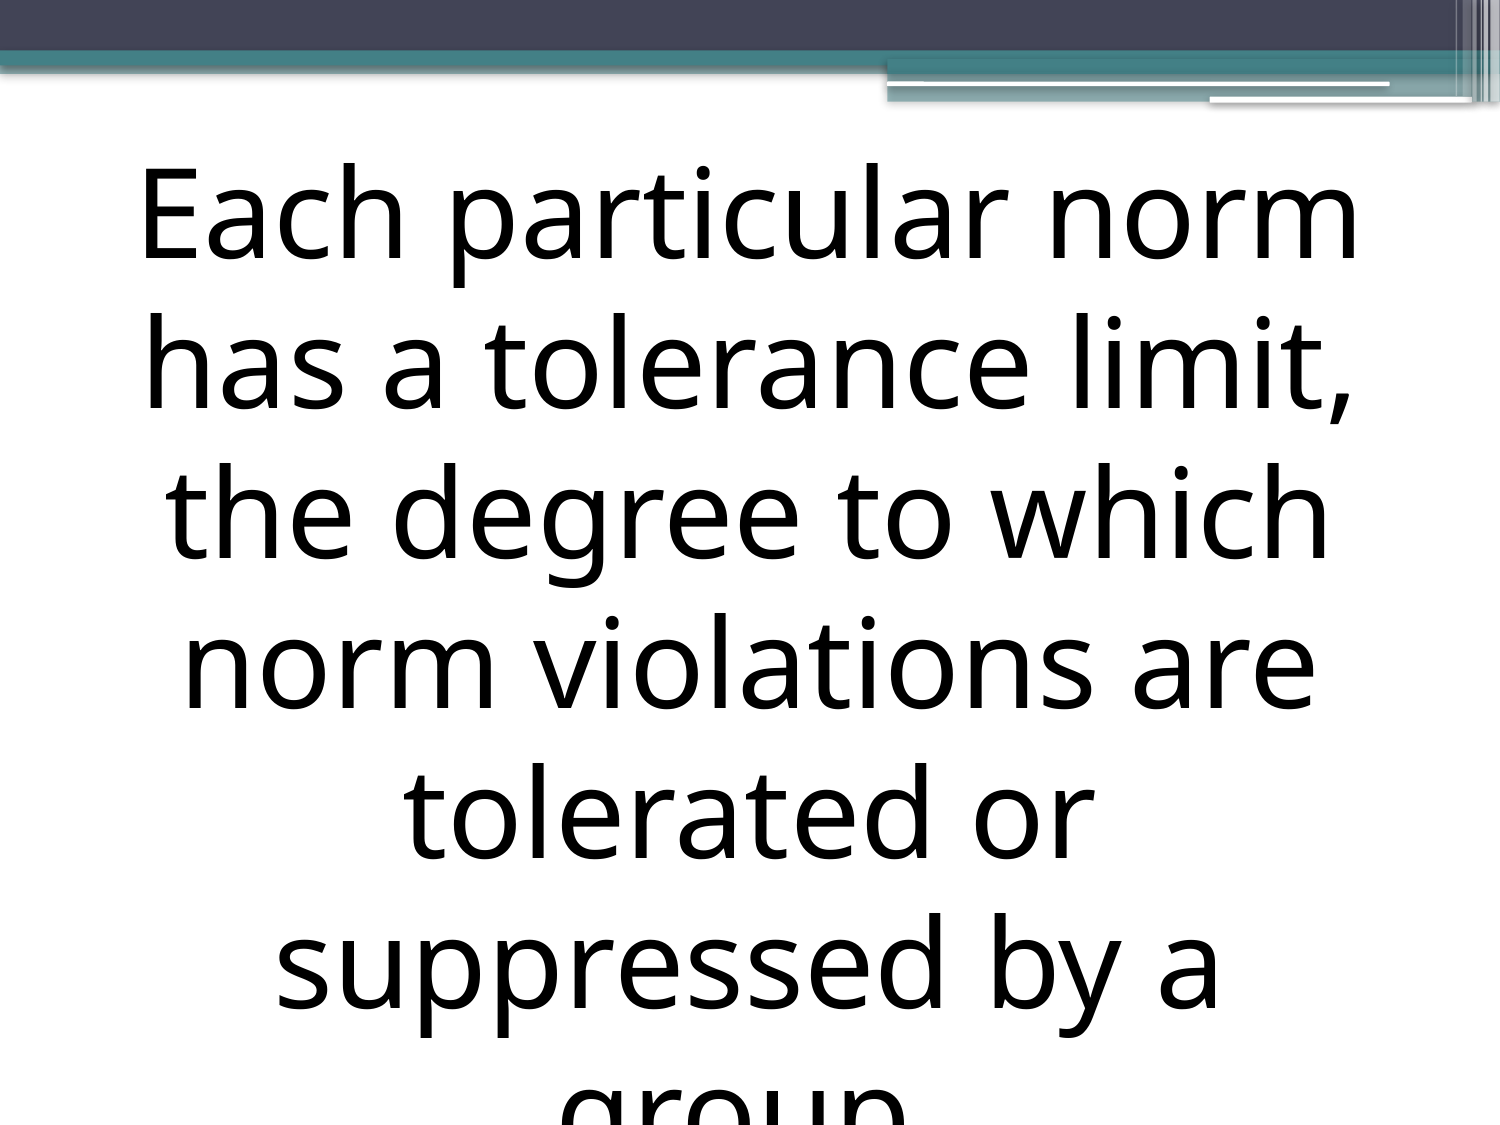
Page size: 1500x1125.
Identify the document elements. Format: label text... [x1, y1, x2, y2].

text_box Each particular norm has a tolerance limit, the degree to which norm violations are tolerated or suppressed by a group. [50, 126, 1450, 1125]
